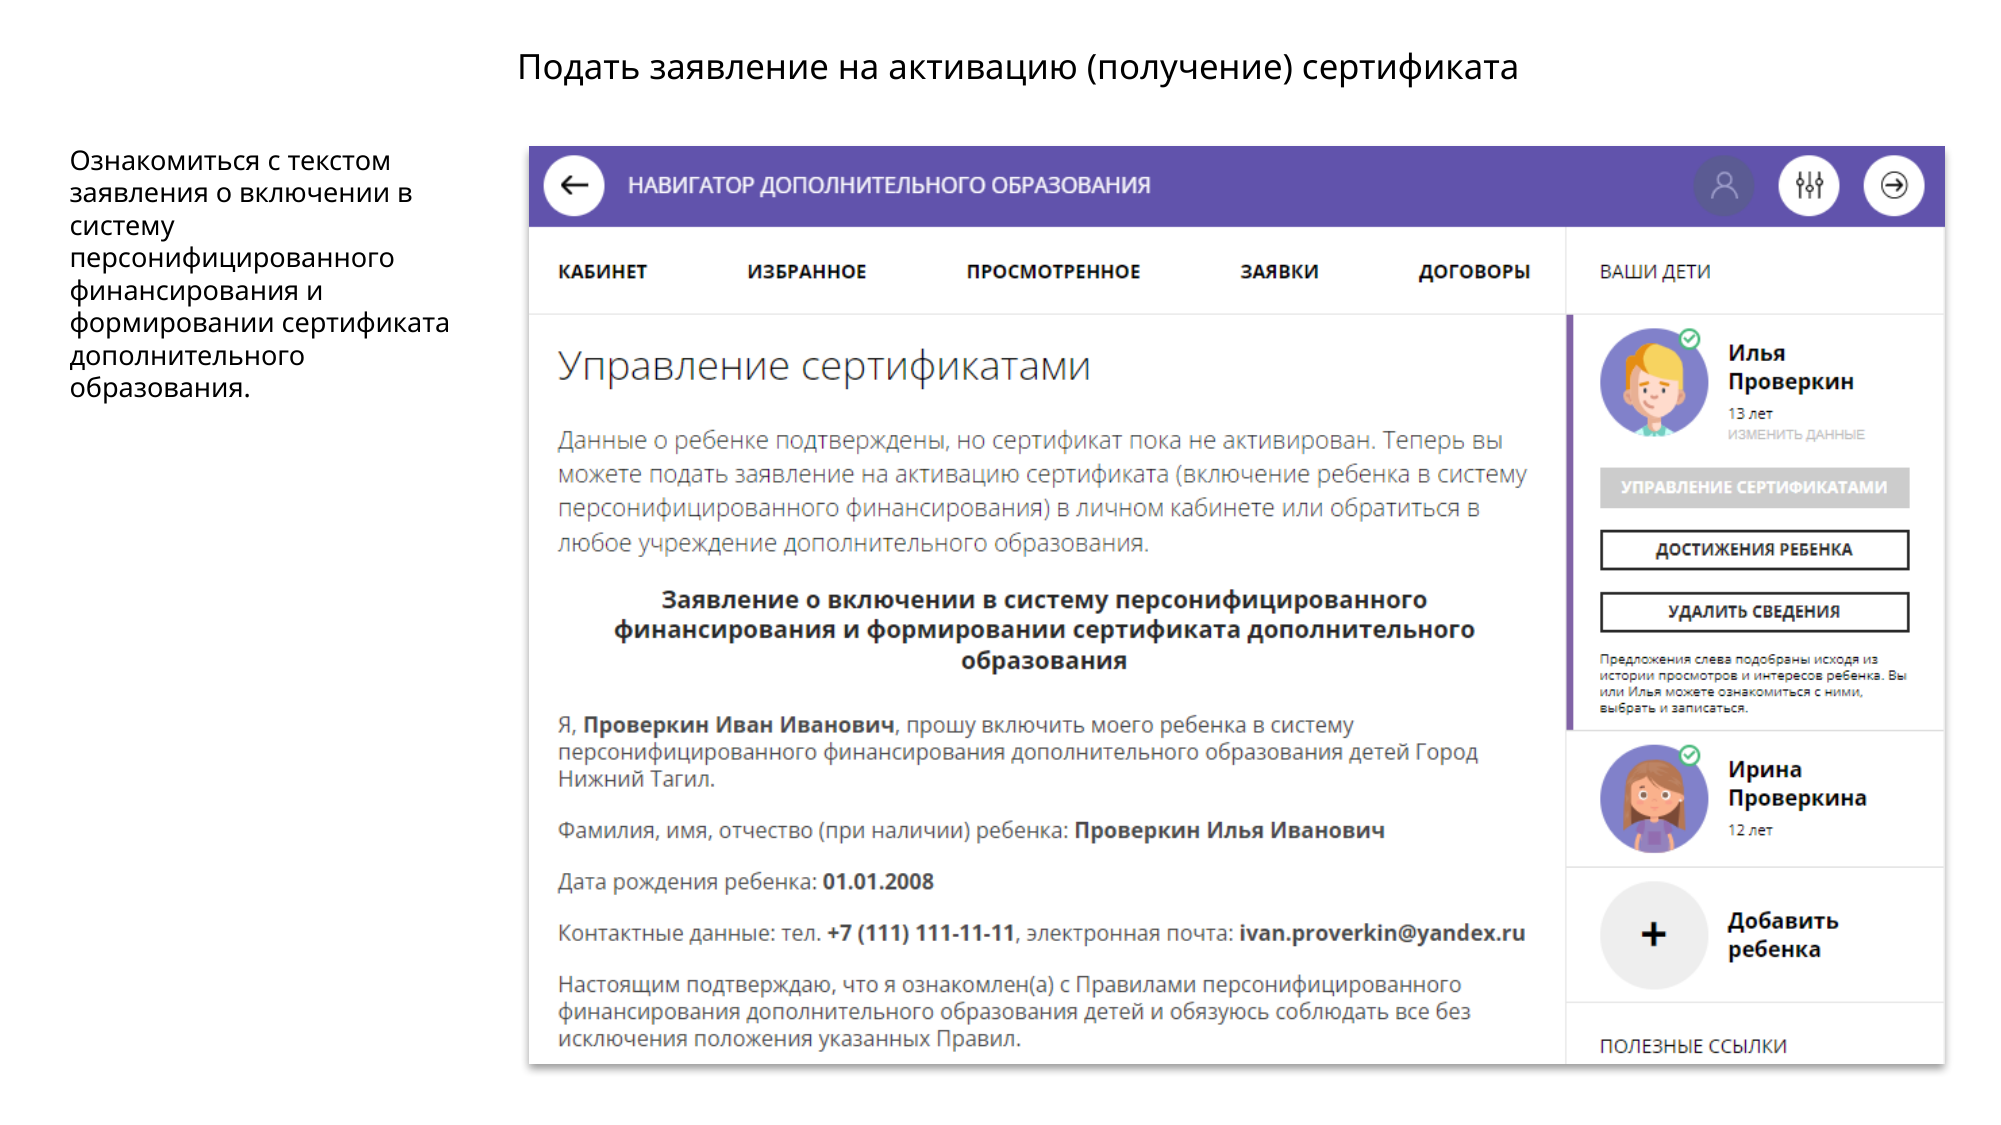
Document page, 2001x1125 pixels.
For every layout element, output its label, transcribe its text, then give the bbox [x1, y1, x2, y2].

text_box Ознакомиться с текстом заявления о включении в систему персонифицированного финансирования и формировании сертификата дополнительного образования. [54, 135, 506, 411]
picture [529, 146, 1946, 1064]
title Подать заявление на активацию (получение) сертификата [75, 41, 1962, 95]
